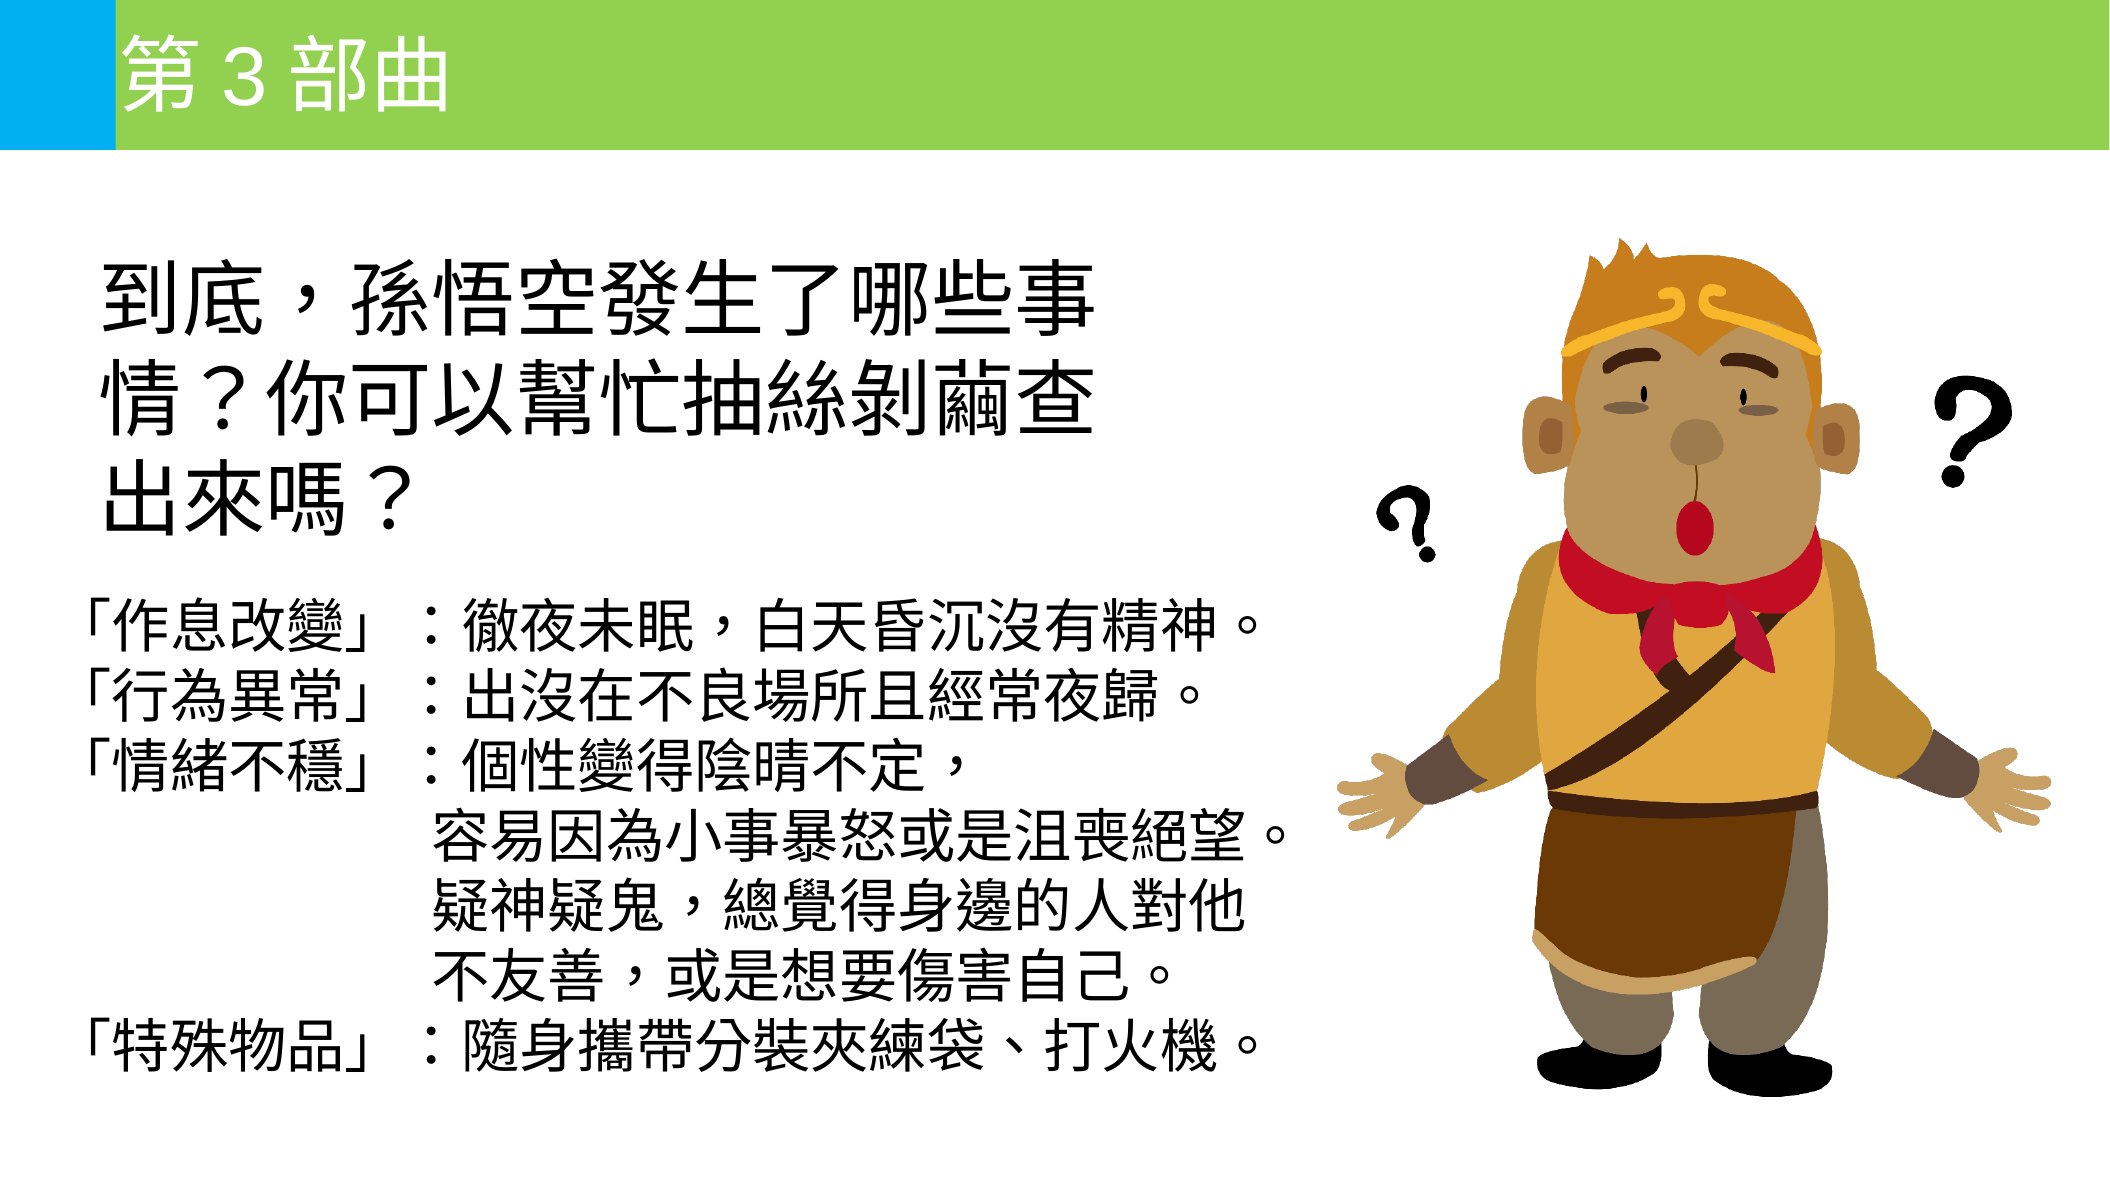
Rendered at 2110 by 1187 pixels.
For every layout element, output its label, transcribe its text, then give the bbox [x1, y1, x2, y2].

text_box 第3部曲 [103, 14, 469, 130]
picture [1290, 97, 2110, 1187]
text_box 「作息改變」：徹夜未眠，白天昏沉沒有精神。 「行為異常」：出沒在不良場所且經常夜歸。 「情緒不穩」：個性變得陰晴不定， 容易因為小事暴怒或是沮喪絕望。 疑神疑鬼，總覺得身邊的人對他 不友善，或是想要傷害自己。 「特殊物品」：隨身攜帶分裝夾練袋、打火機。 [38, 581, 1290, 1086]
text_box 到底，孫悟空發生了哪些事情？你可以幫忙抽絲剝繭查出來嗎？ [84, 238, 1185, 554]
